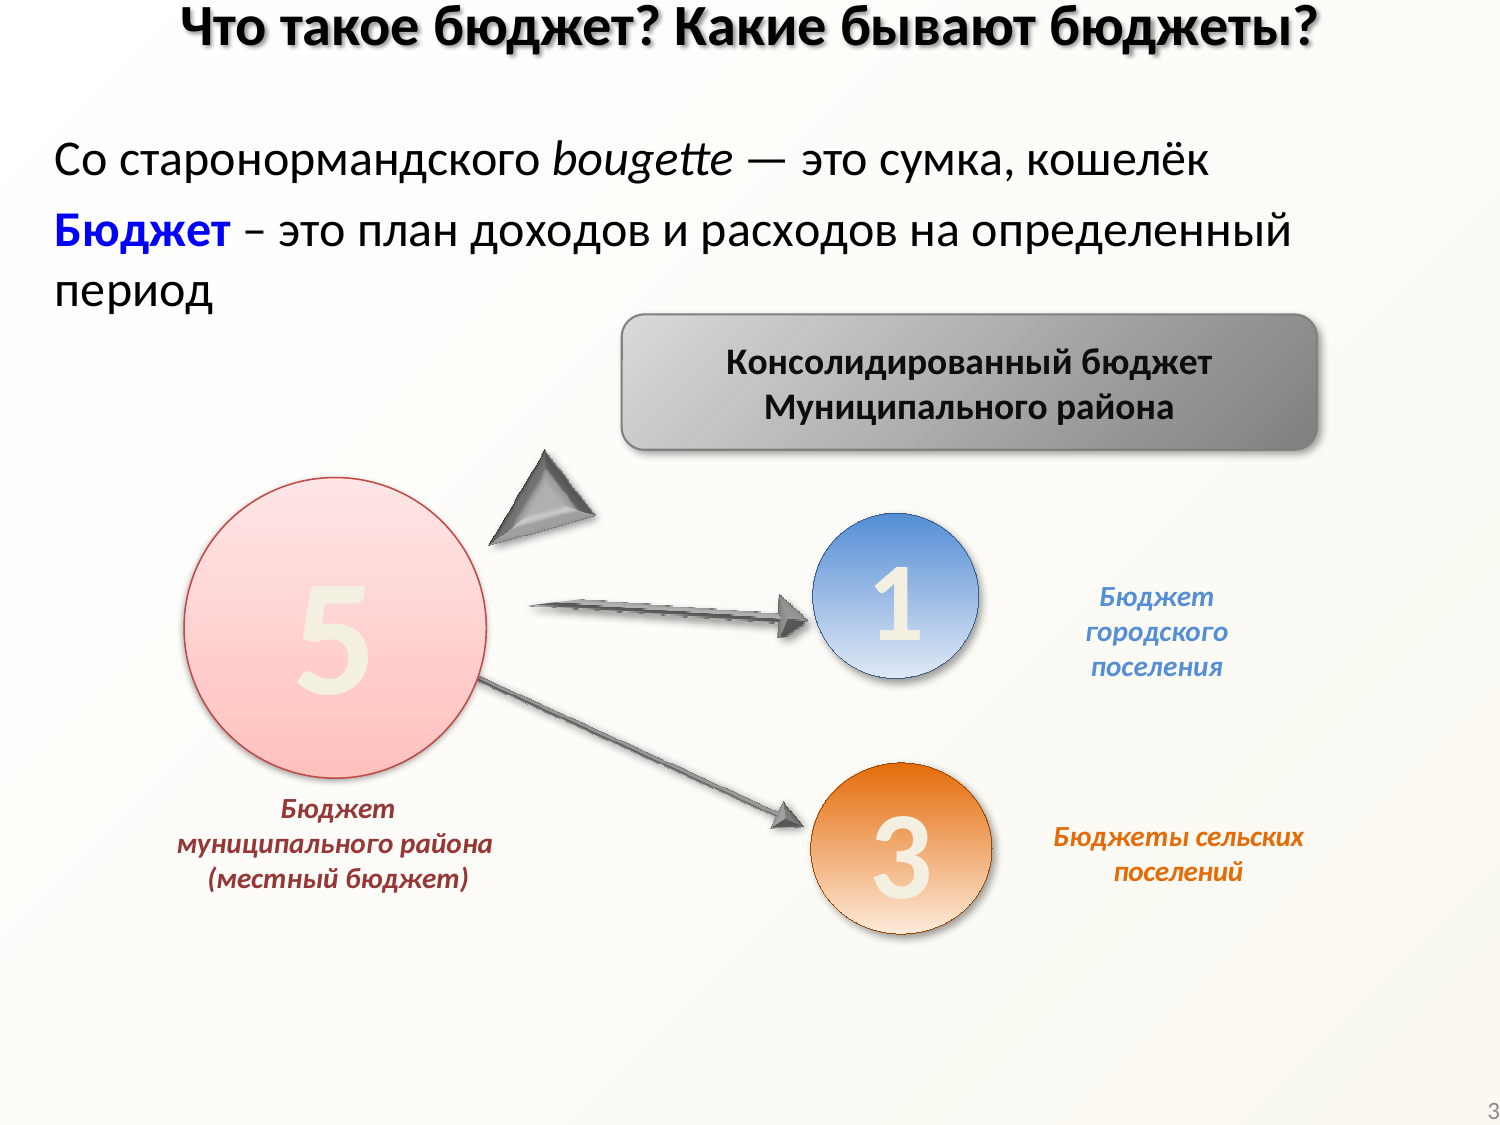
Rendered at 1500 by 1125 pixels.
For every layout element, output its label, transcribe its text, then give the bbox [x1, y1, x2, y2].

slide_number 3 [1149, 1094, 1500, 1125]
text_box Со старонормандского bougette — это сумка, кошелёк [53, 125, 1452, 190]
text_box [170, 314, 1318, 957]
text_box Бюджет – это план доходов и расходов на определенный период [53, 196, 1452, 261]
text_box Что такое бюджет? Какие бывают бюджеты? [0, 0, 1500, 118]
